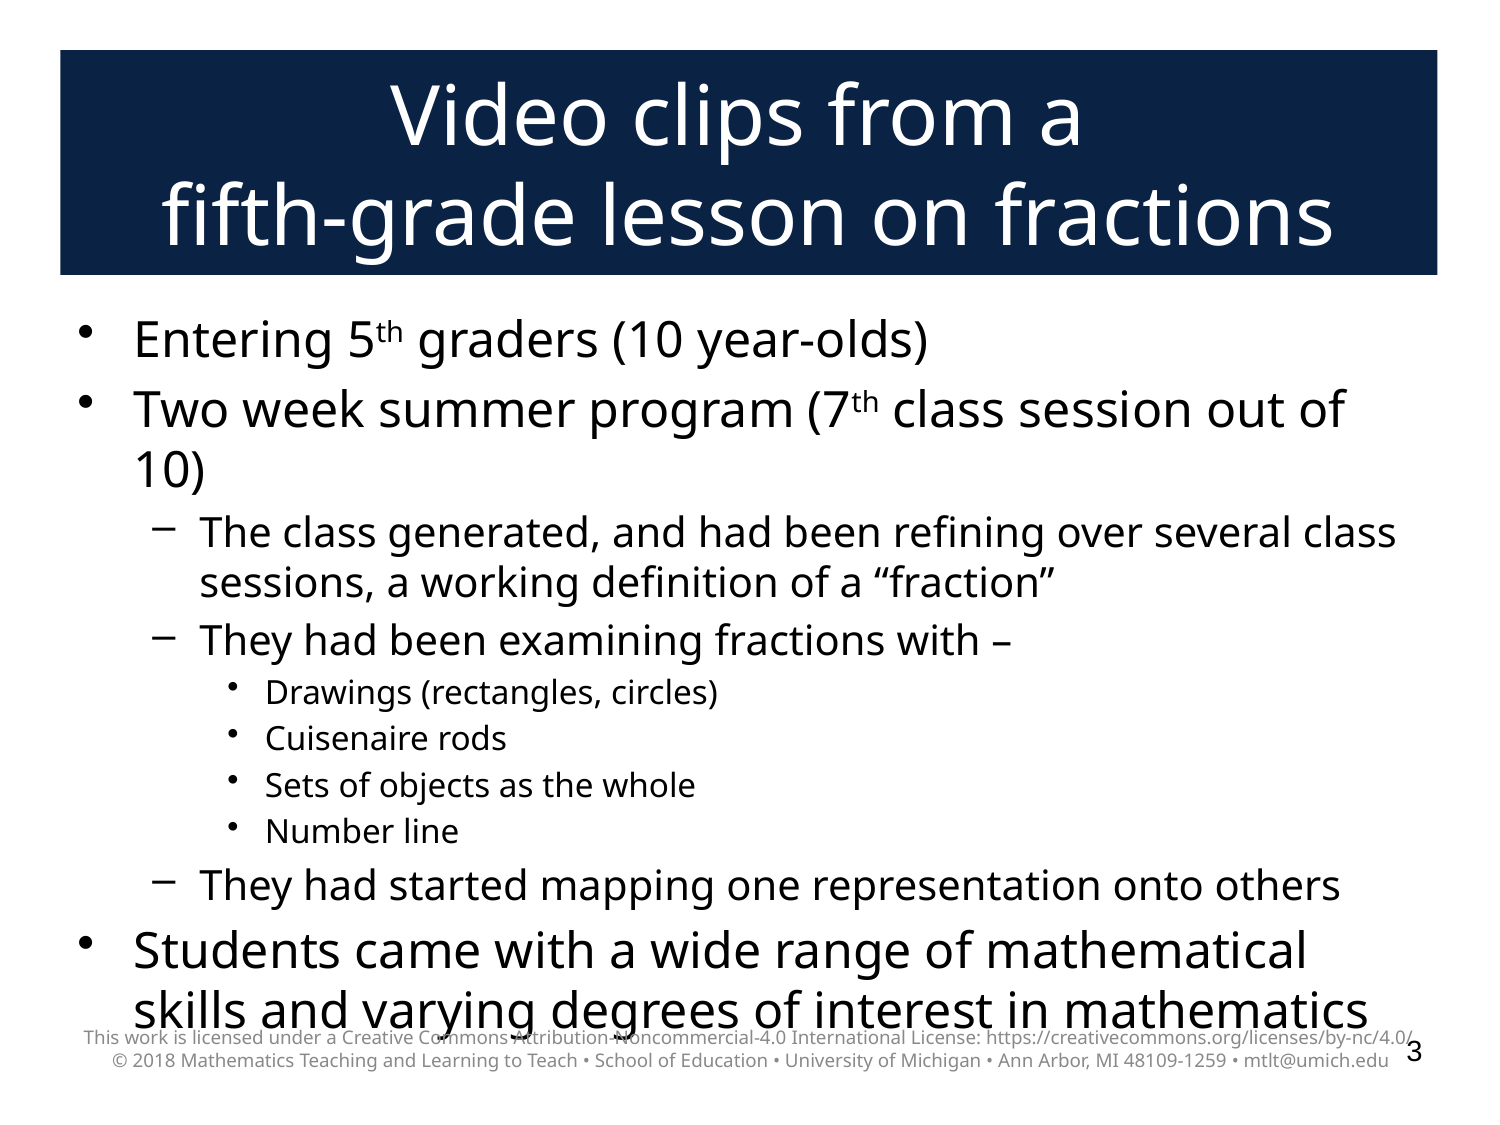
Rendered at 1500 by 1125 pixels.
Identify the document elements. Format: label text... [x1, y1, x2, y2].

title Video clips from a fifth-grade lesson on fractions [60, 50, 1438, 275]
list Entering 5th graders (10 year-olds) Two week summer program (7th class session out of 10) The class generated, and had been refining over several class sessions, a working definition of a “fraction” They had been examining fractions with – Drawings (rectangles, circles) Cuisenaire rods Sets of objects as the whole Number line They had started mapping one representation onto others Students came with a wide range of mathematical skills and varying degrees of interest in mathematics [62, 299, 1438, 1005]
footer This work is licensed under a Creative Commons Attribution-Noncommercial-4.0 International License: https://creativecommons.org/licenses/by-nc/4.0/ © 2018 Mathematics Teaching and Learning to Teach • School of Education • University of Michigan • Ann Arbor, MI 48109-1259 • mtlt@umich.edu [62, 1009, 1438, 1088]
